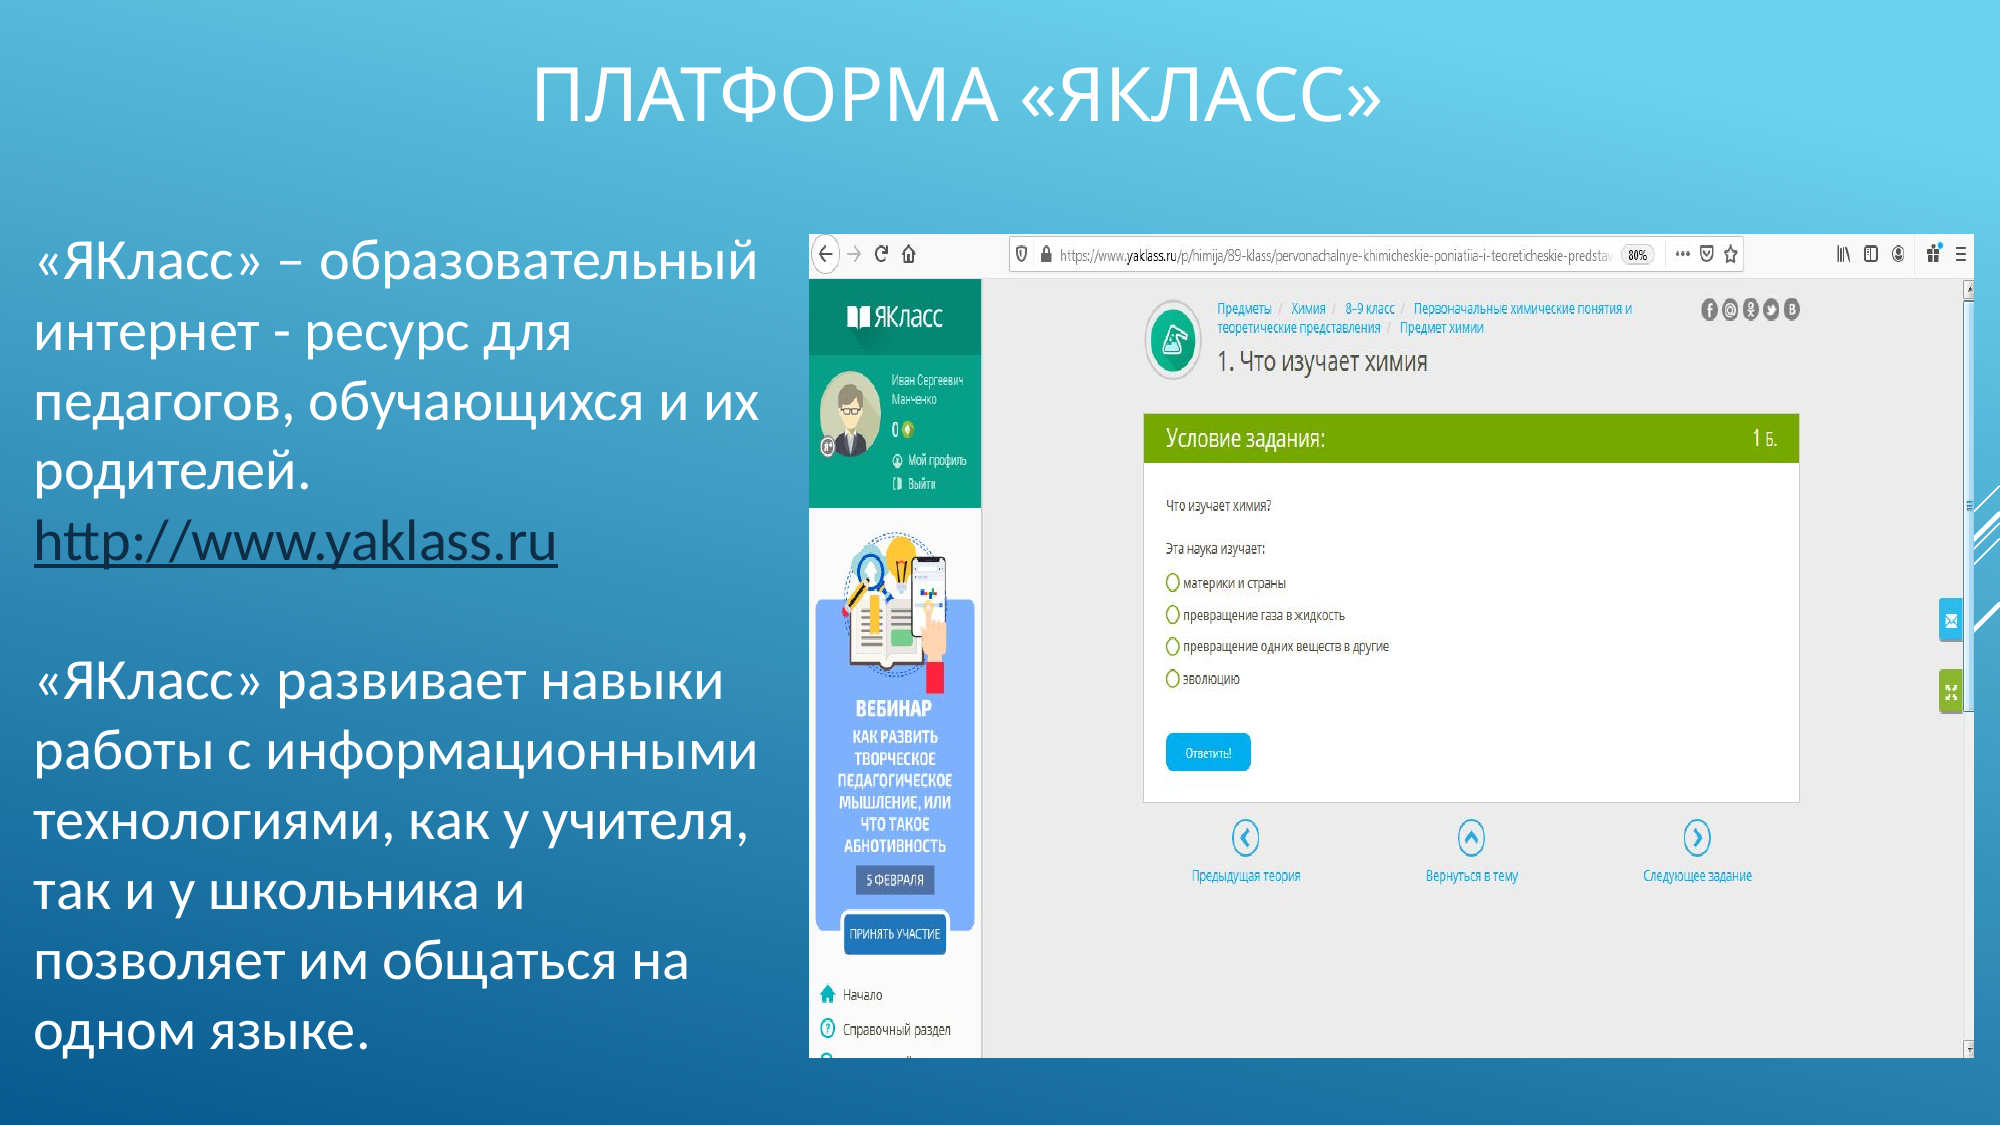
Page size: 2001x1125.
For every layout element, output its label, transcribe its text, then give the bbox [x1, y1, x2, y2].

picture [809, 234, 1975, 1058]
text_box «ЯКласс» – образовательный интернет - ресурс для педагогов, обучающихся и их родителей. http://www.yaklass.ru «ЯКласс» развивает навыки работы с информационными технологиями, как у учителя, так и у школьника и позволяет им общаться на одном языке. [19, 214, 791, 1069]
title Платформа «Якласс» [395, 38, 1519, 146]
